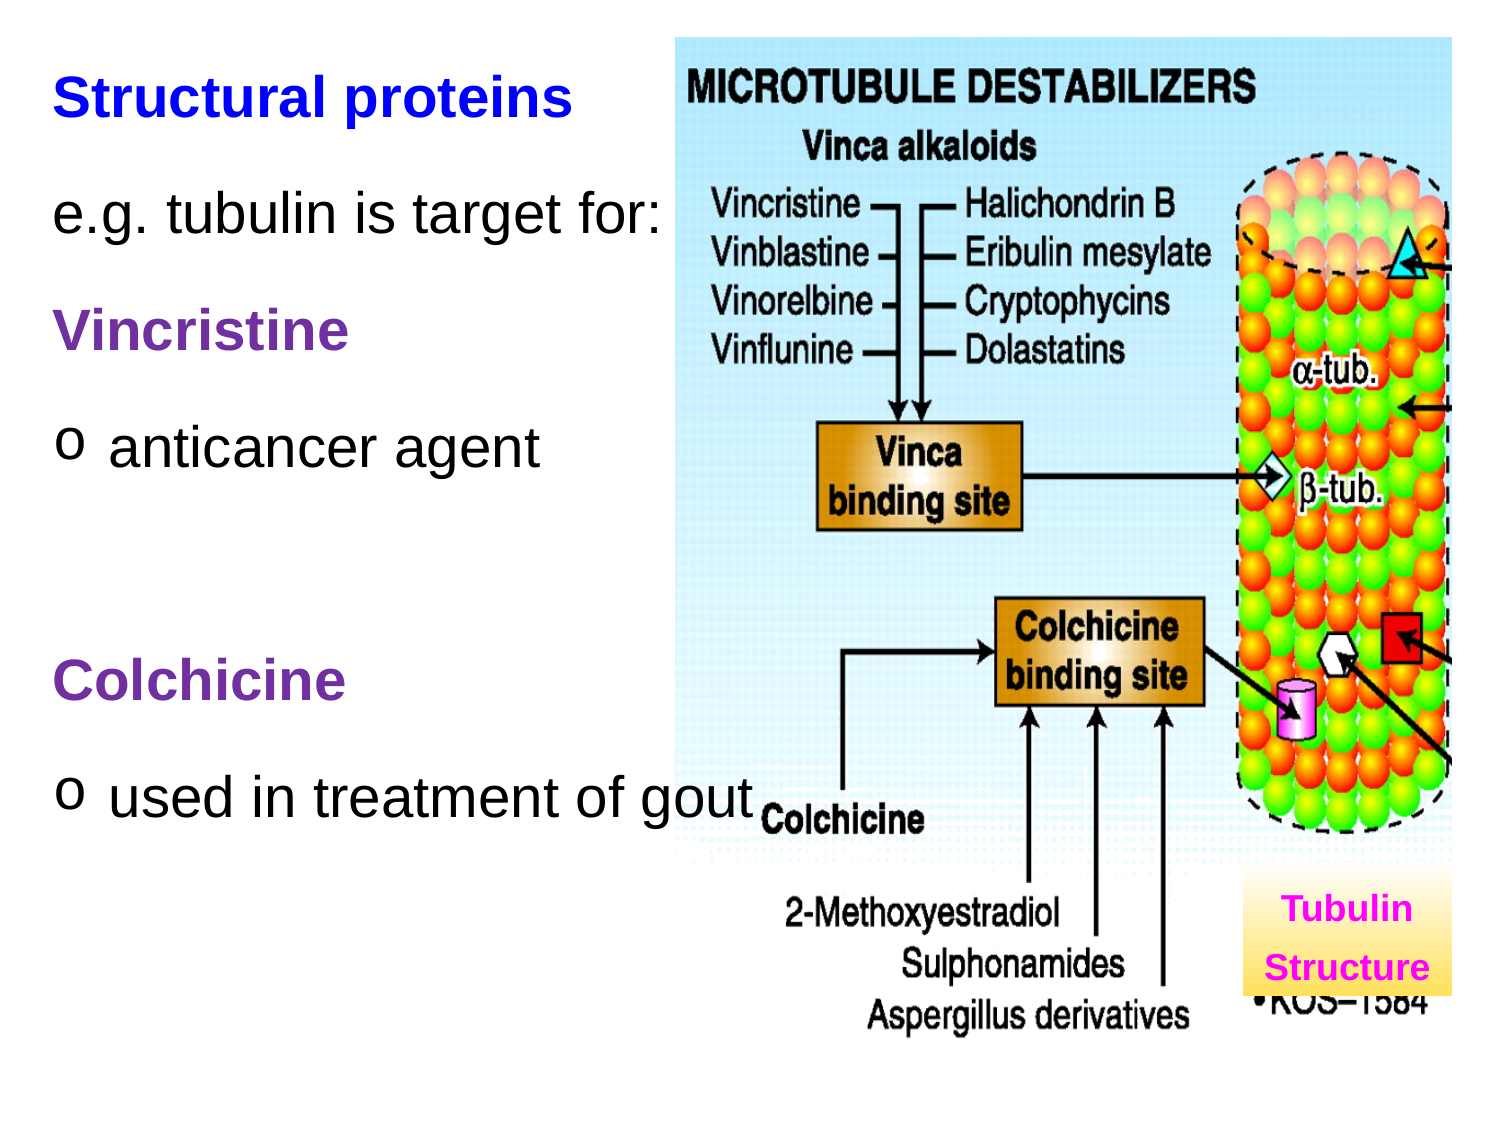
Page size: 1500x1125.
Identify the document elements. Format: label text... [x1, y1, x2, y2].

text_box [674, 37, 1453, 1076]
list Structural proteins e.g. tubulin is target for: Vincristine anticancer agent Colchicine used in treatment of gout [37, 37, 672, 1038]
